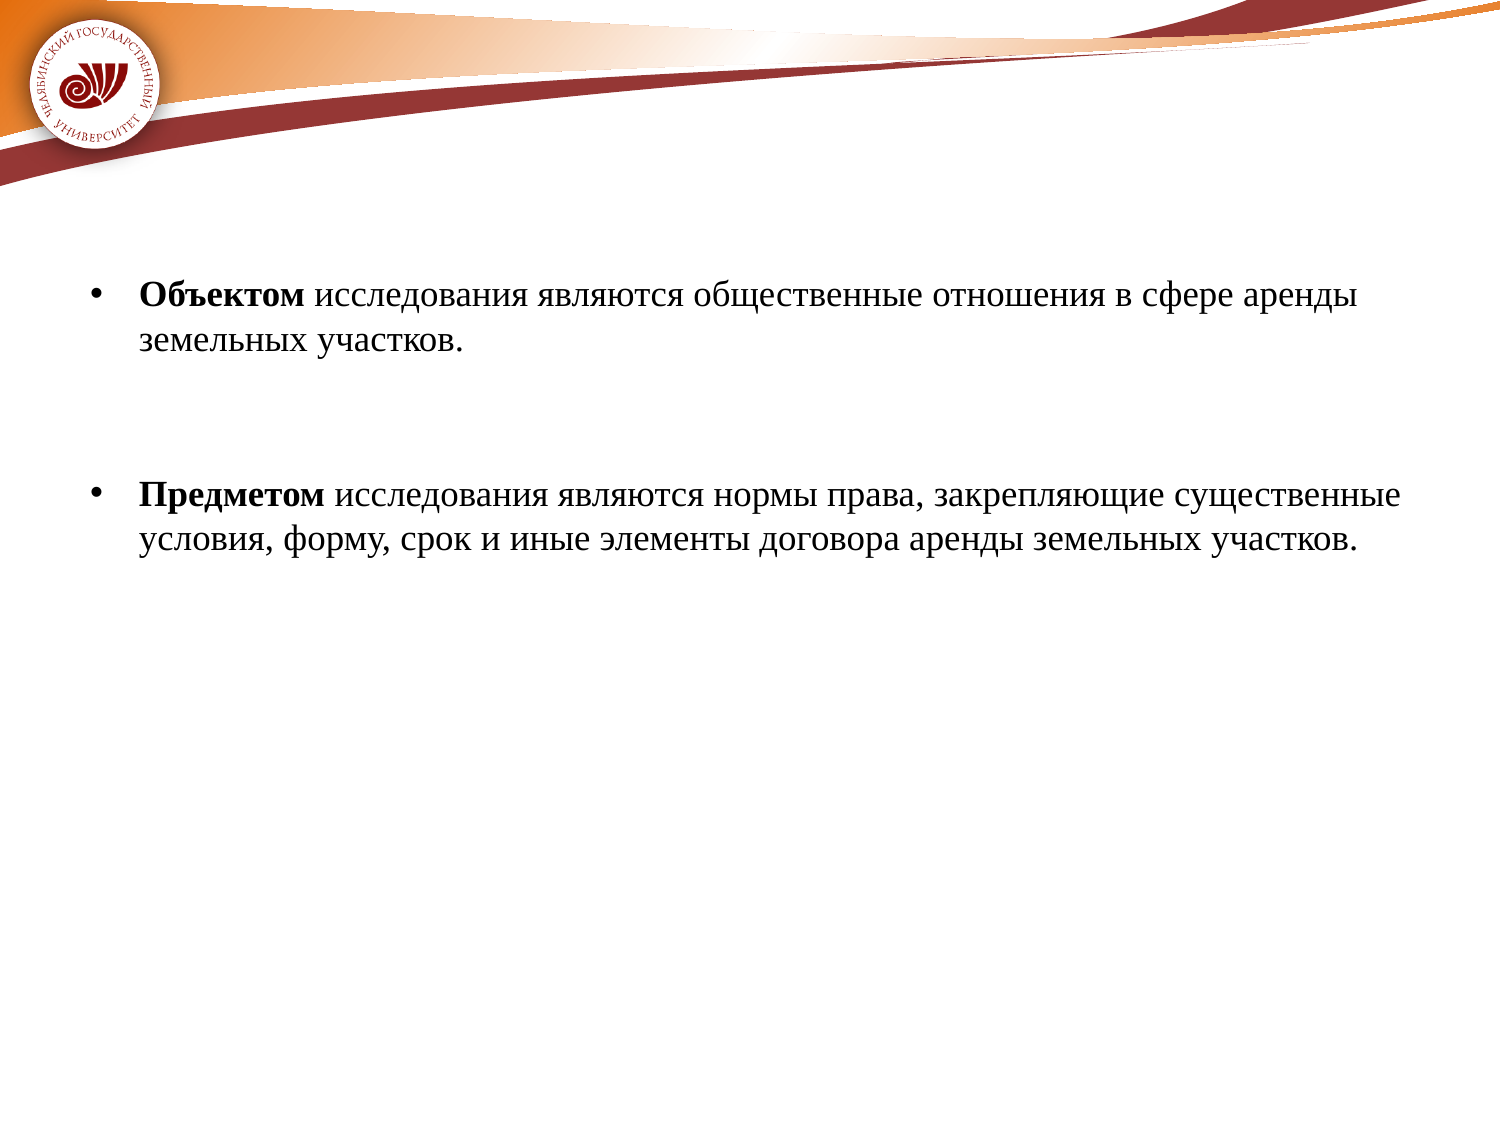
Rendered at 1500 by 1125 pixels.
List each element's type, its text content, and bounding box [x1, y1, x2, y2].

picture [29, 19, 160, 149]
list Объектом исследования являются общественные отношения в сфере аренды земельных участков. Предметом исследования являются нормы права, закрепляющие существенные условия, форму, срок и иные элементы договора аренды земельных участков. [75, 262, 1425, 1005]
